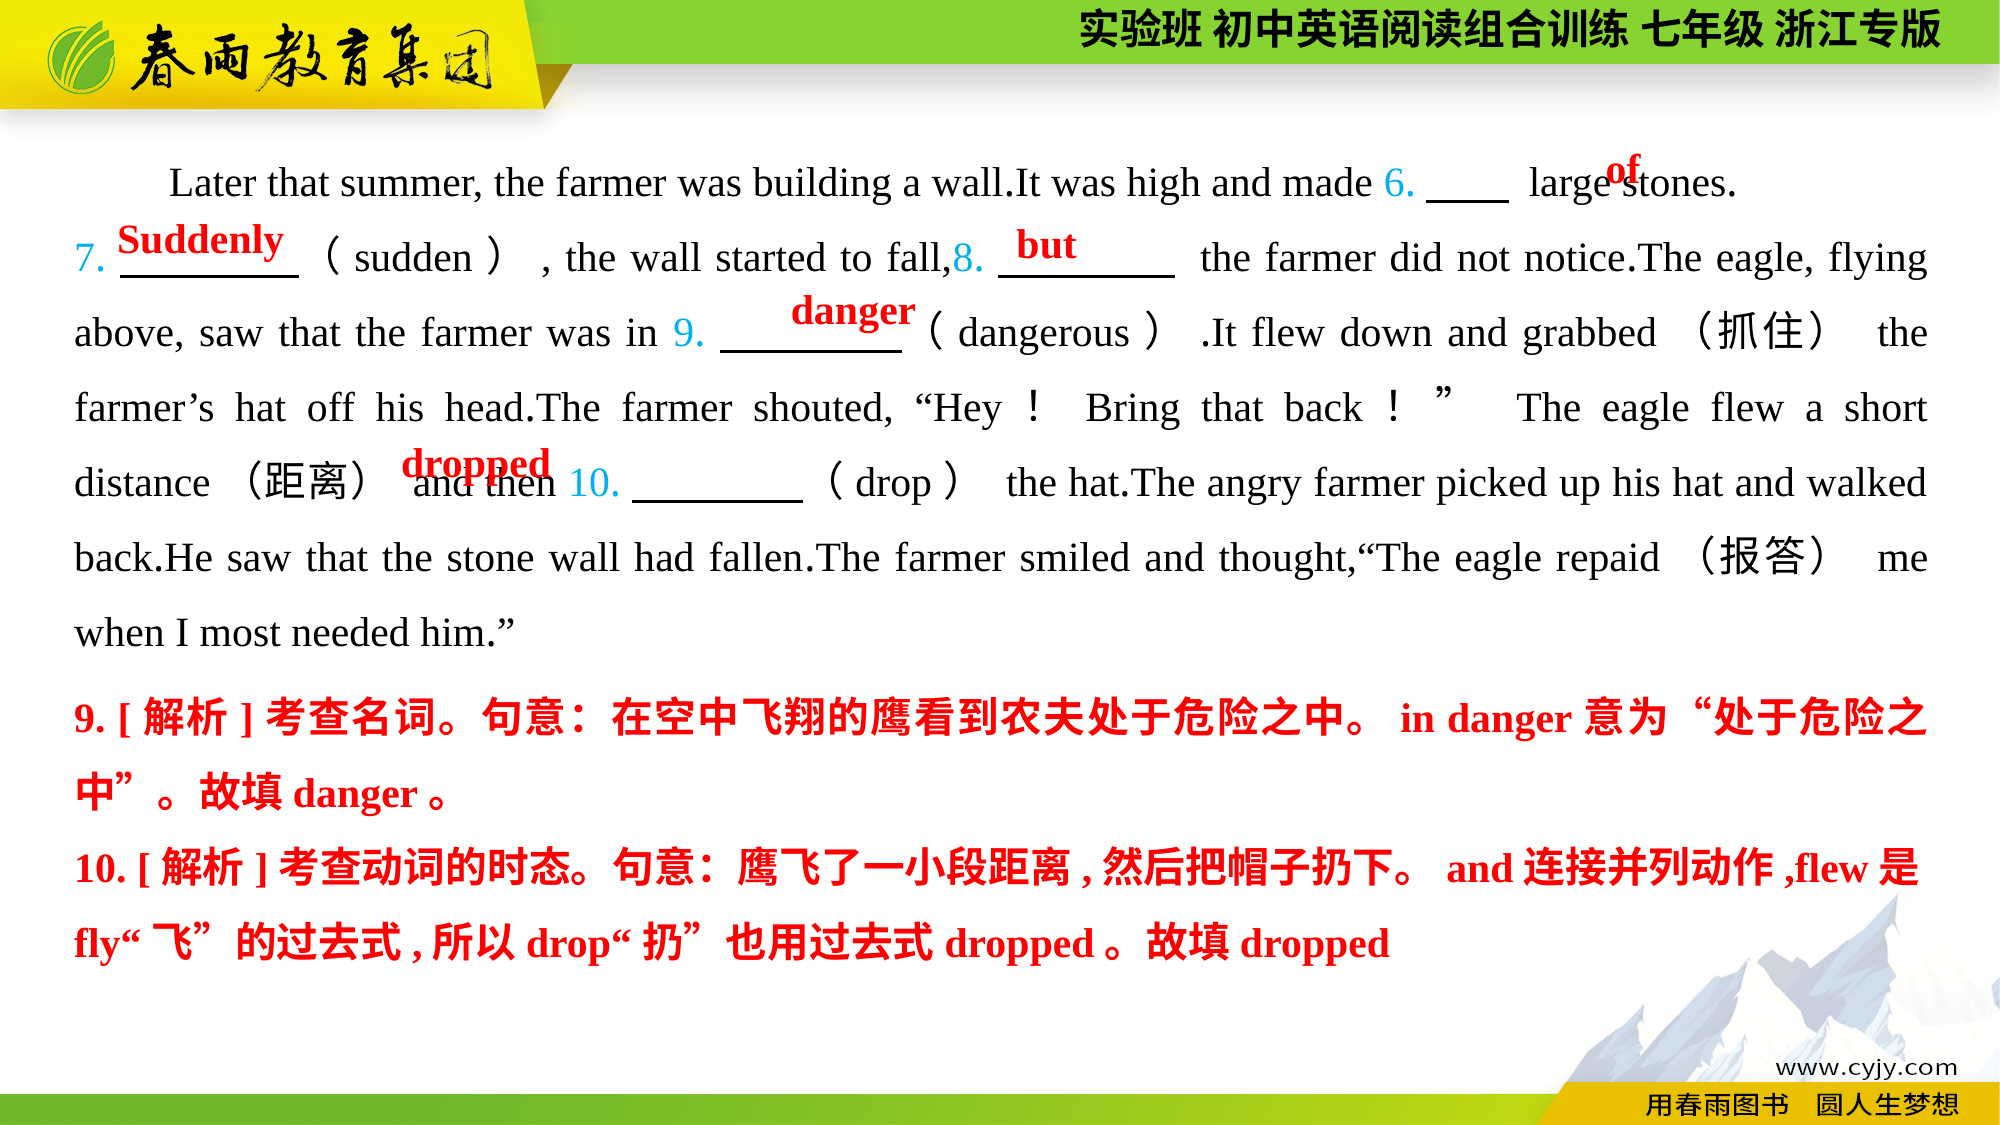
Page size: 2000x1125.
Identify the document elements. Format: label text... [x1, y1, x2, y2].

text_box danger [776, 275, 932, 341]
picture [0, 0, 2000, 1125]
text_box 9. [解析]考查名词。句意：在空中飞翔的鹰看到农夫处于危险之中。in danger意为“处于危险之中”。故填danger。 10. [解析]考查动词的时态。句意：鹰飞了一小段距离,然后把帽子扔下。and连接并列动作,flew是fly“飞”的过去式,所以drop“扔”也用过去式dropped。故填dropped [59, 657, 1944, 973]
text_box but [1001, 209, 1092, 275]
text_box of [1590, 134, 1656, 200]
text_box dropped [386, 428, 567, 494]
list Later that summer, the farmer was building a wall.It was high and made 6. large stones. 7. （sudden）, the wall started to fall,8. the farmer did not notice.The eagle, flying above, saw that the farmer was in 9. （dangerous）.It flew down and grabbed（抓住） the farmer’s hat off his head.The farmer shouted, “Hey！Bring that back！” The eagle flew a short distance（距离） and then 10. （drop） the hat.The angry farmer picked up his hat and walked back.He saw that the stone wall had fallen.The farmer smiled and thought,“The eagle repaid（报答） me when I most needed him.” [59, 122, 1944, 657]
text_box Suddenly [102, 204, 300, 270]
